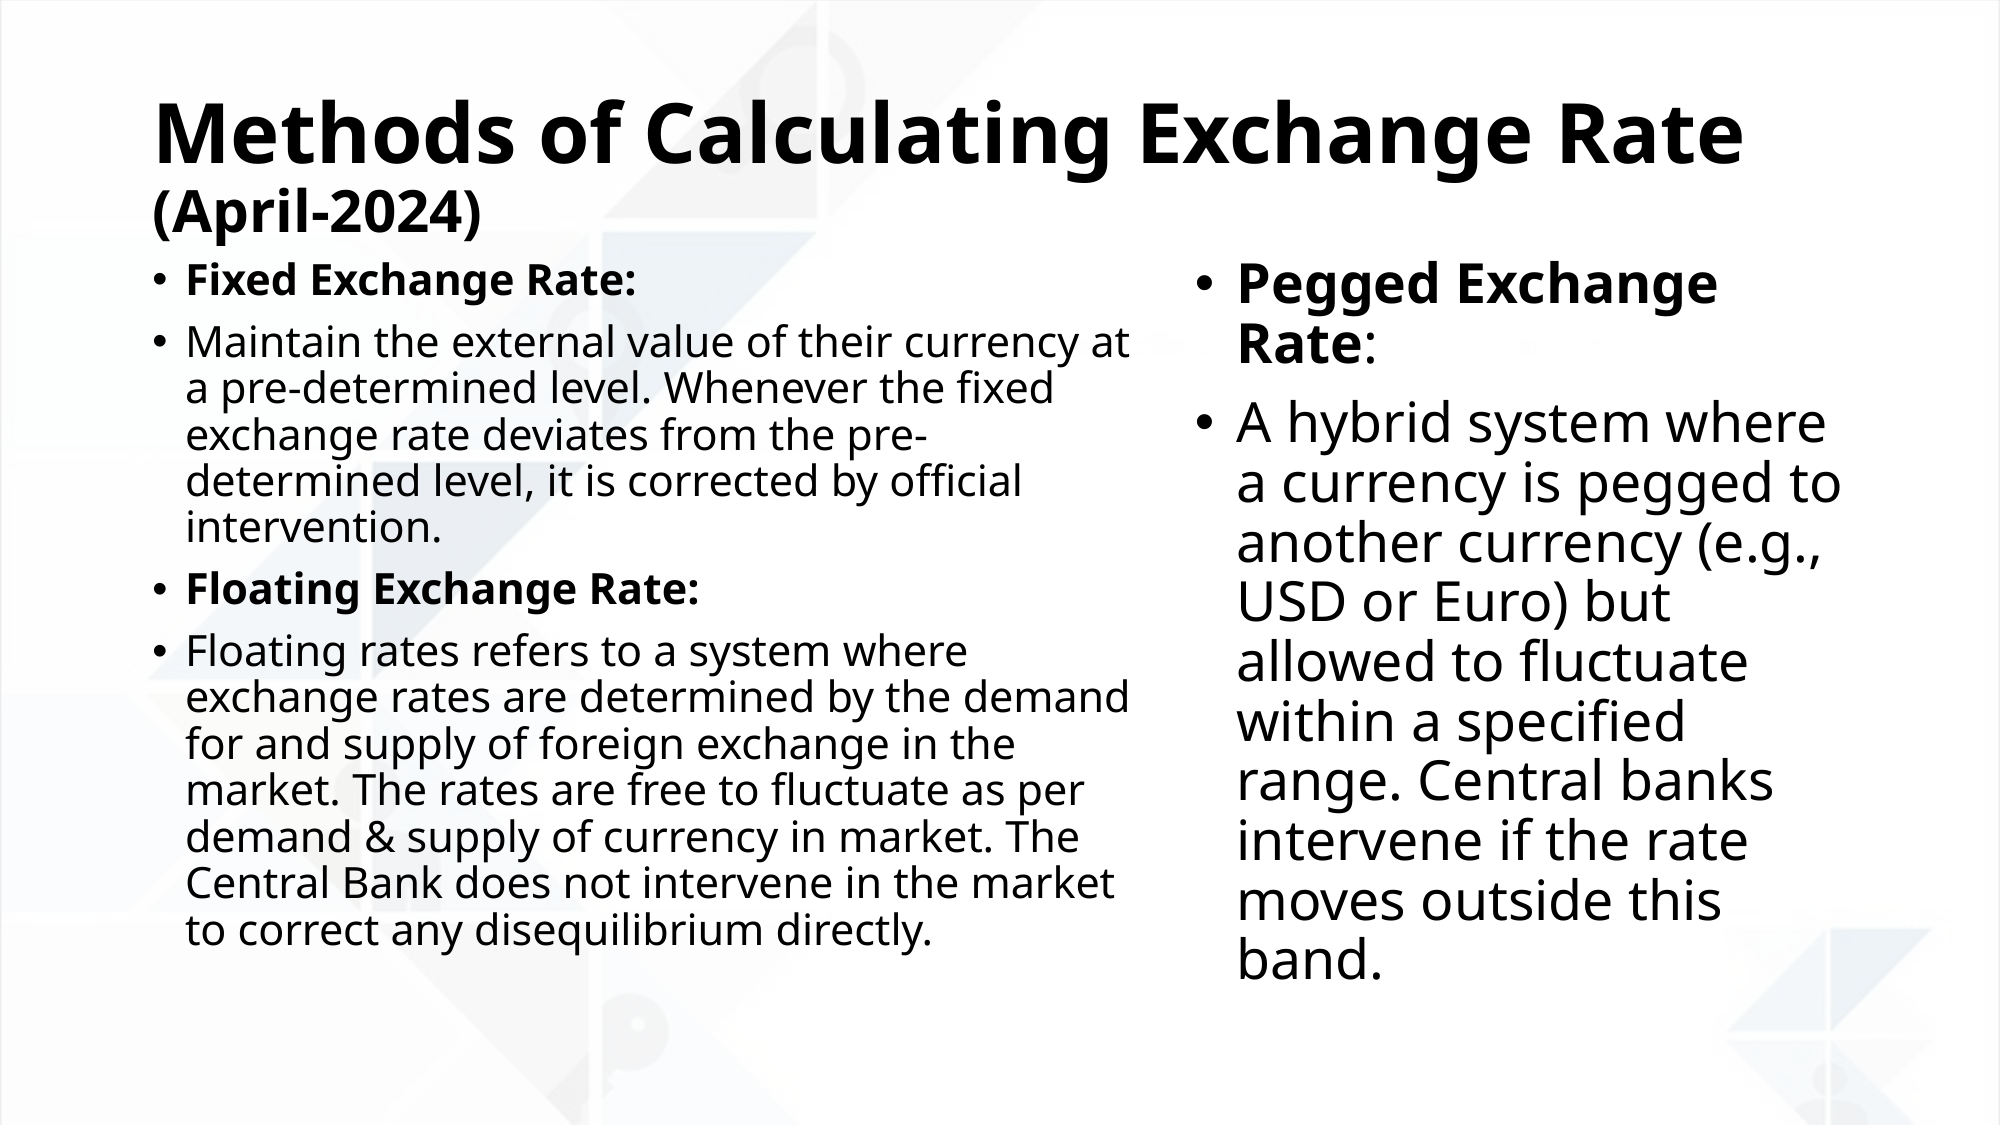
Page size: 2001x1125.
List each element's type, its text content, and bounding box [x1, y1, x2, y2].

list Fixed Exchange Rate: Maintain the external value of their currency at a pre-determined level. Whenever the fixed exchange rate deviates from the pre-determined level, it is corrected by official intervention. Floating Exchange Rate: Floating rates refers to a system where exchange rates are determined by the demand for and supply of foreign exchange in the market. The rates are free to fluctuate as per demand & supply of currency in market. The Central Bank does not intervene in the market to correct any disequilibrium directly. [137, 250, 1149, 1014]
title Methods of Calculating Exchange Rate (April-2024) [137, 59, 1863, 278]
list Pegged Exchange Rate: A hybrid system where a currency is pegged to another currency (e.g., USD or Euro) but allowed to fluctuate within a specified range. Central banks intervene if the rate moves outside this band. [1179, 248, 1863, 1014]
